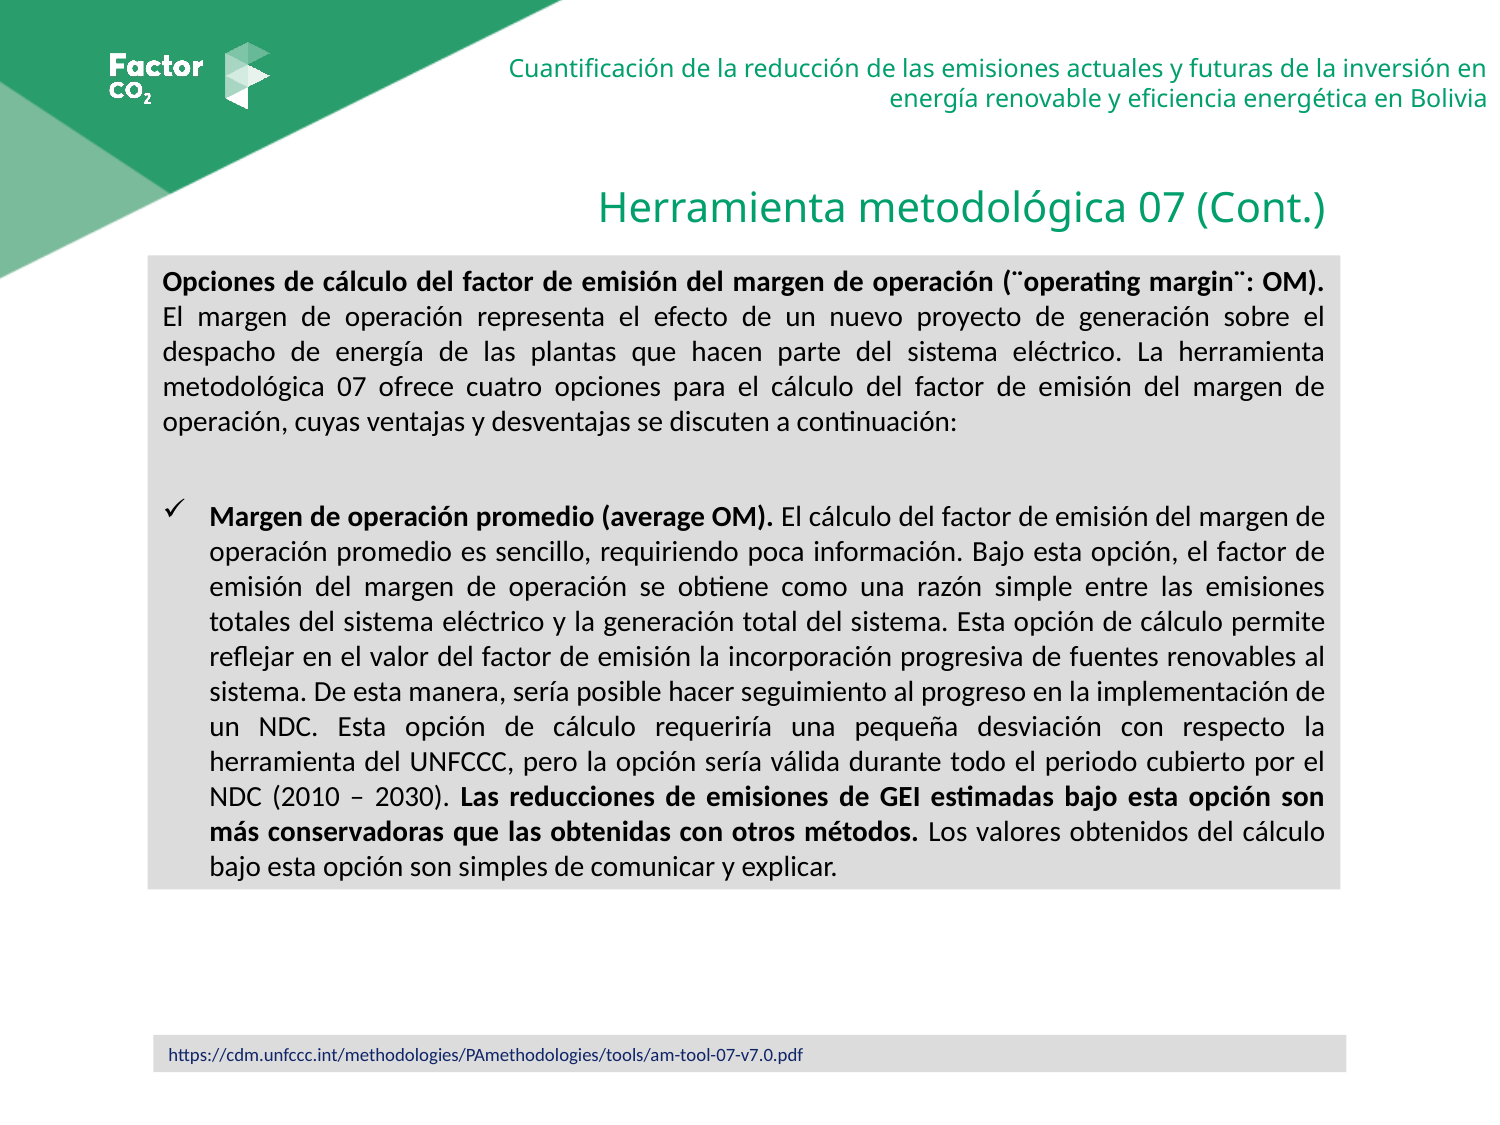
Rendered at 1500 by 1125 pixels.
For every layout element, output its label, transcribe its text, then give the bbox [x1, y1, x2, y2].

text_box https://cdm.unfccc.int/methodologies/PAmethodologies/tools/am-tool-07-v7.0.pdf [153, 1035, 1347, 1073]
text_box Opciones de cálculo del factor de emisión del margen de operación (¨operating margin¨: OM). El margen de operación representa el efecto de un nuevo proyecto de generación sobre el despacho de energía de las plantas que hacen parte del sistema eléctrico. La herramienta metodológica 07 ofrece cuatro opciones para el cálculo del factor de emisión del margen de operación, cuyas ventajas y desventajas se discuten a continuación: Margen de operación promedio (average OM). El cálculo del factor de emisión del margen de operación promedio es sencillo, requiriendo poca información. Bajo esta opción, el factor de emisión del margen de operación se obtiene como una razón simple entre las emisiones totales del sistema eléctrico y la generación total del sistema. Esta opción de cálculo permite reflejar en el valor del factor de emisión la incorporación progresiva de fuentes renovables al sistema. De esta manera, sería posible hacer seguimiento al progreso en la implementación de un NDC. Esta opción de cálculo requeriría una pequeña desviación con respecto la herramienta del UNFCCC, pero la opción sería válida durante todo el periodo cubierto por el NDC (2010 – 2030). Las reducciones de emisiones de GEI estimadas bajo esta opción son más conservadoras que las obtenidas con otros métodos. Los valores obtenidos del cálculo bajo esta opción son simples de comunicar y explicar. [147, 255, 1341, 890]
picture [0, 75, 1500, 1125]
text_box [0, 0, 1500, 75]
text_box Herramienta metodológica 07 (Cont.) [430, 172, 1341, 238]
